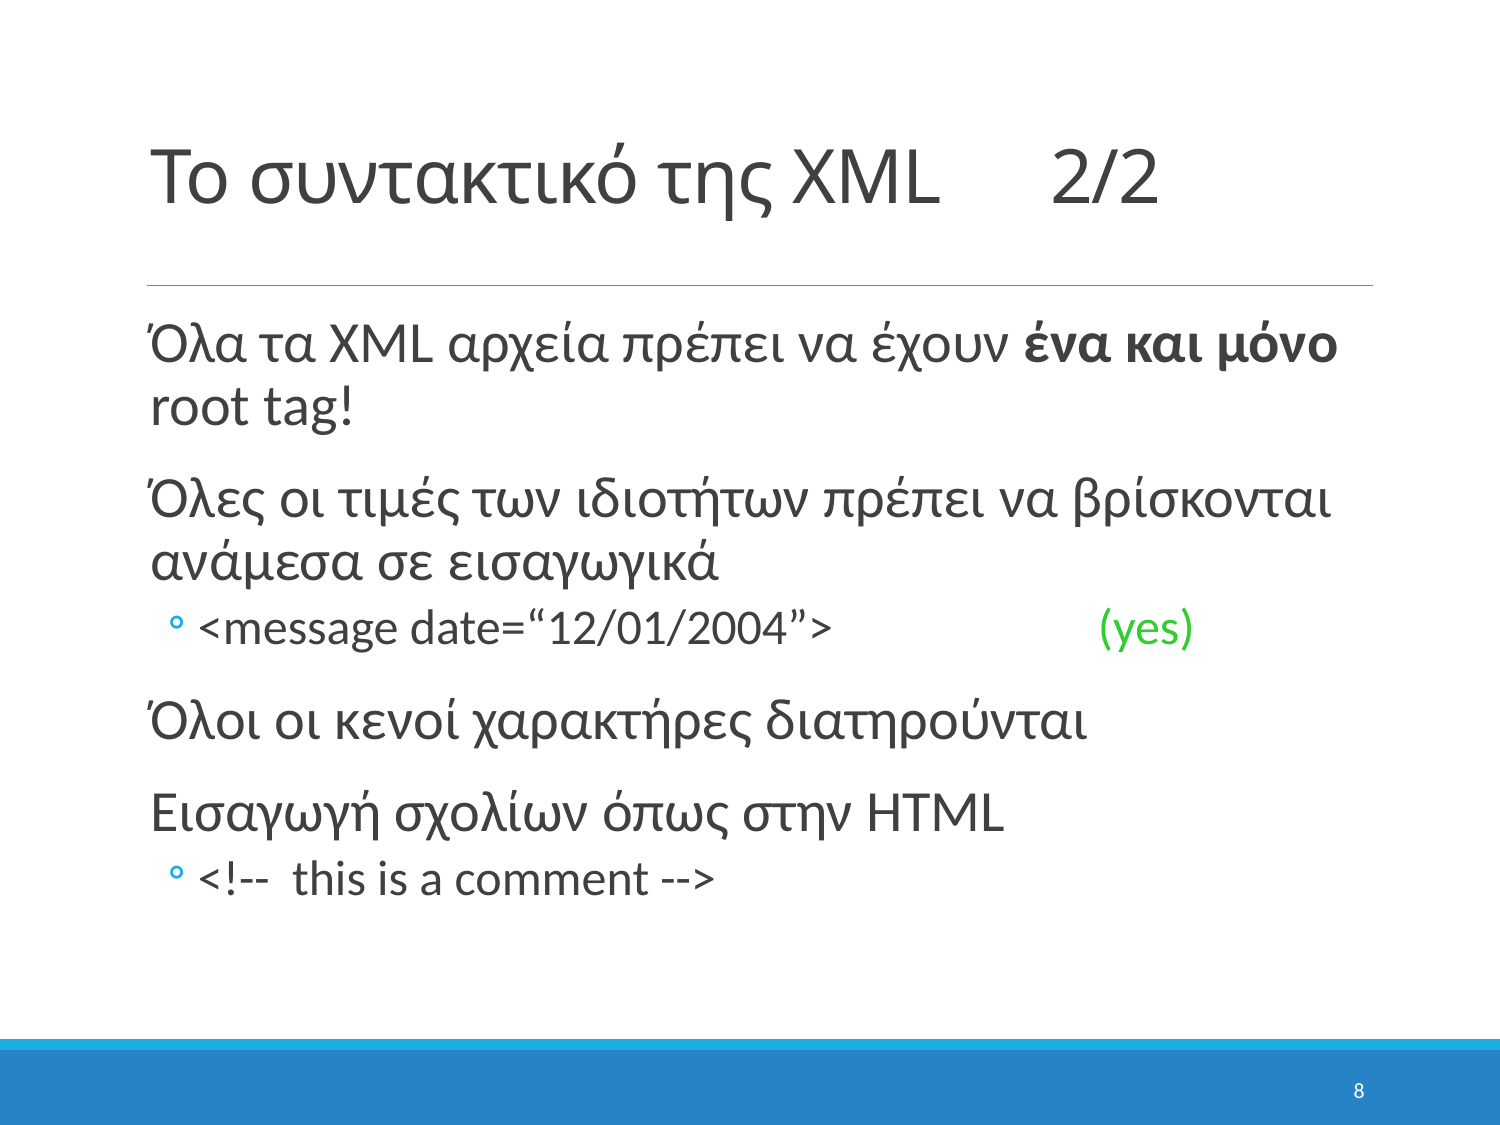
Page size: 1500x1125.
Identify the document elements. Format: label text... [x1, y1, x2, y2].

slide_number 8 [1218, 1059, 1380, 1120]
list Όλα τα XML αρχεία πρέπει να έχουν ένα και μόνο root tag! Όλες οι τιμές των ιδιοτήτων πρέπει να βρίσκονται ανάμεσα σε εισαγωγικά <message date=“12/01/2004”> (yes) Όλοι οι κενοί χαρακτήρες διατηρούνται Εισαγωγή σχολίων όπως στην HTML <!-- this is a comment --> [135, 304, 1373, 1029]
title Το συντακτικό της XML 2/2 [135, 43, 1373, 227]
